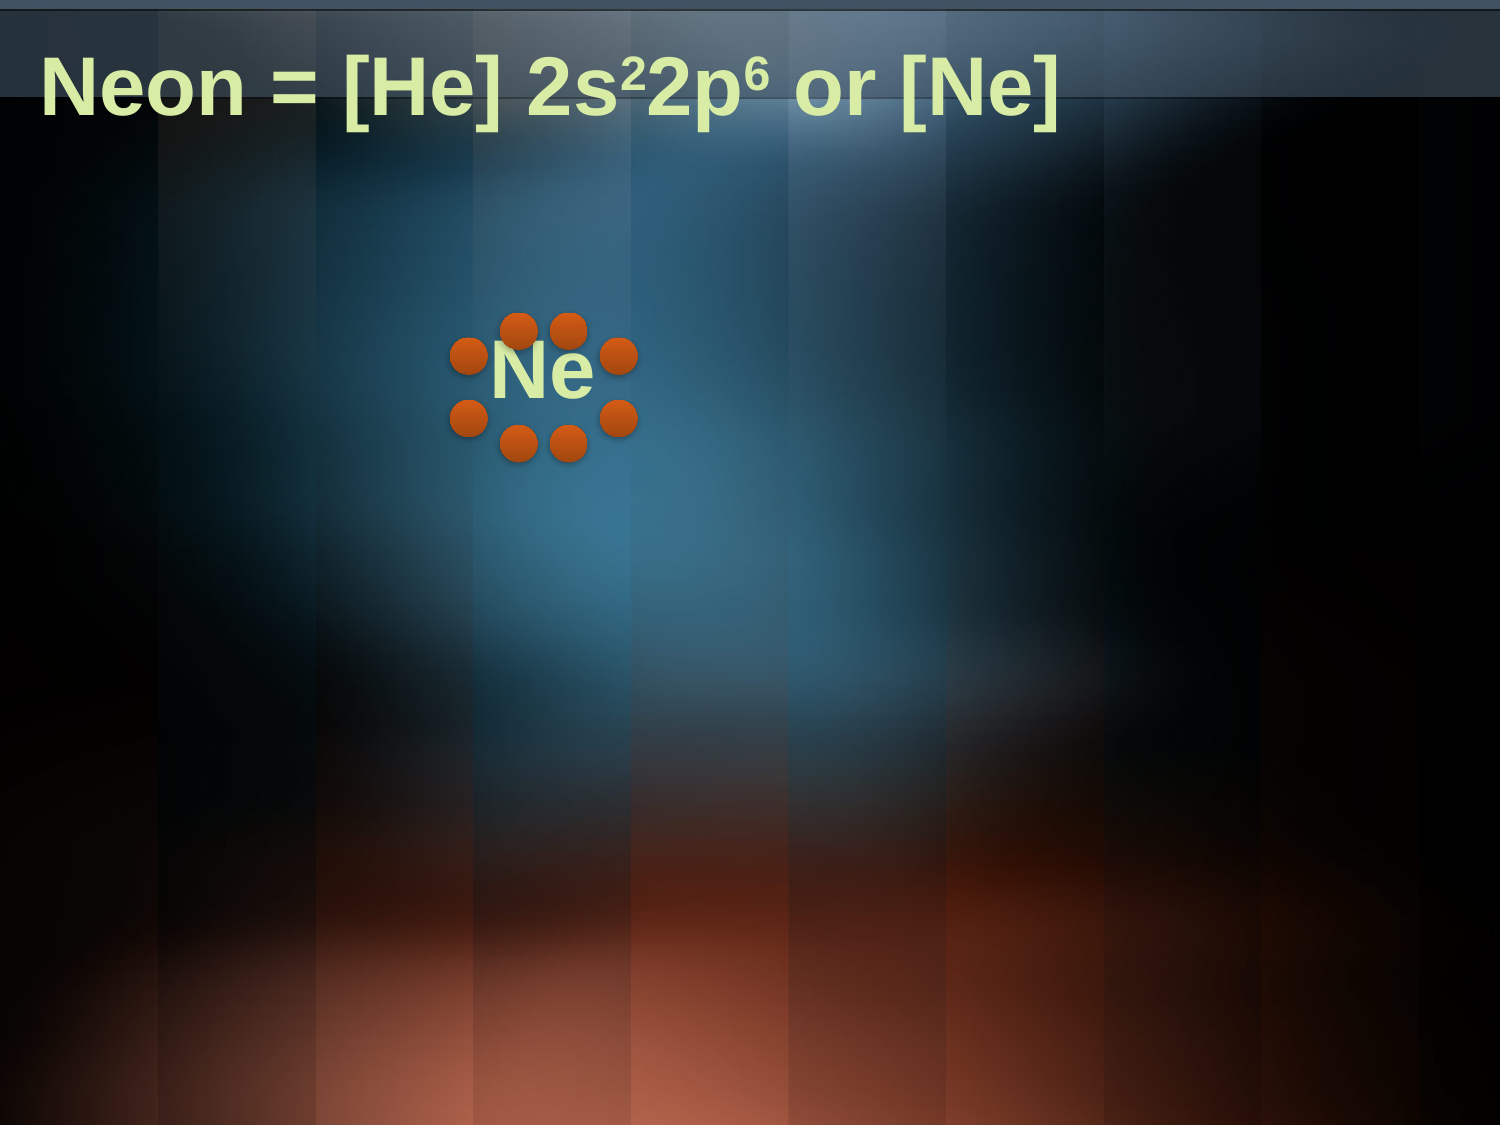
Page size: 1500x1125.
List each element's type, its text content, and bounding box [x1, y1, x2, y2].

text_box [450, 337, 488, 376]
picture [0, 0, 1500, 1125]
text_box [600, 337, 638, 376]
text_box [549, 425, 588, 463]
text_box [450, 399, 488, 438]
text_box Neon = [He] 2s22p6 or [Ne] Ne [24, 24, 1463, 424]
text_box [600, 399, 638, 438]
text_box [549, 312, 588, 351]
text_box [500, 312, 538, 351]
text_box [500, 425, 538, 463]
